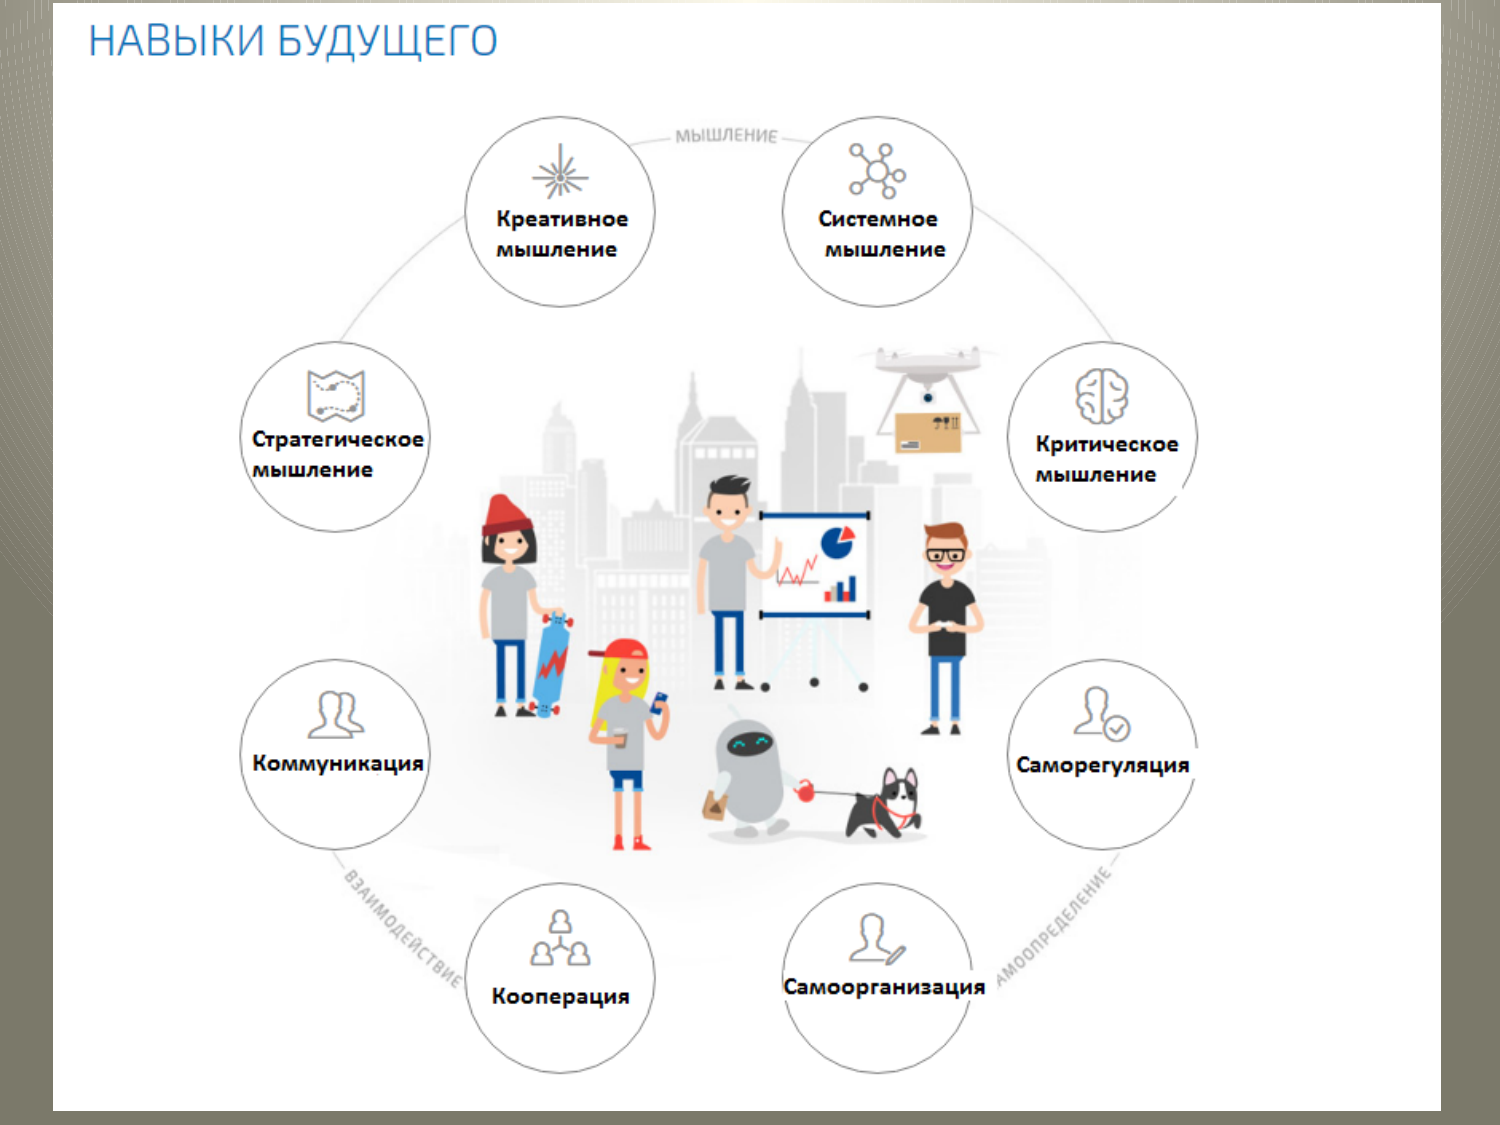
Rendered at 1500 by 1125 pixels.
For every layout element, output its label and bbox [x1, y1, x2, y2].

list [52, 2, 1442, 1111]
